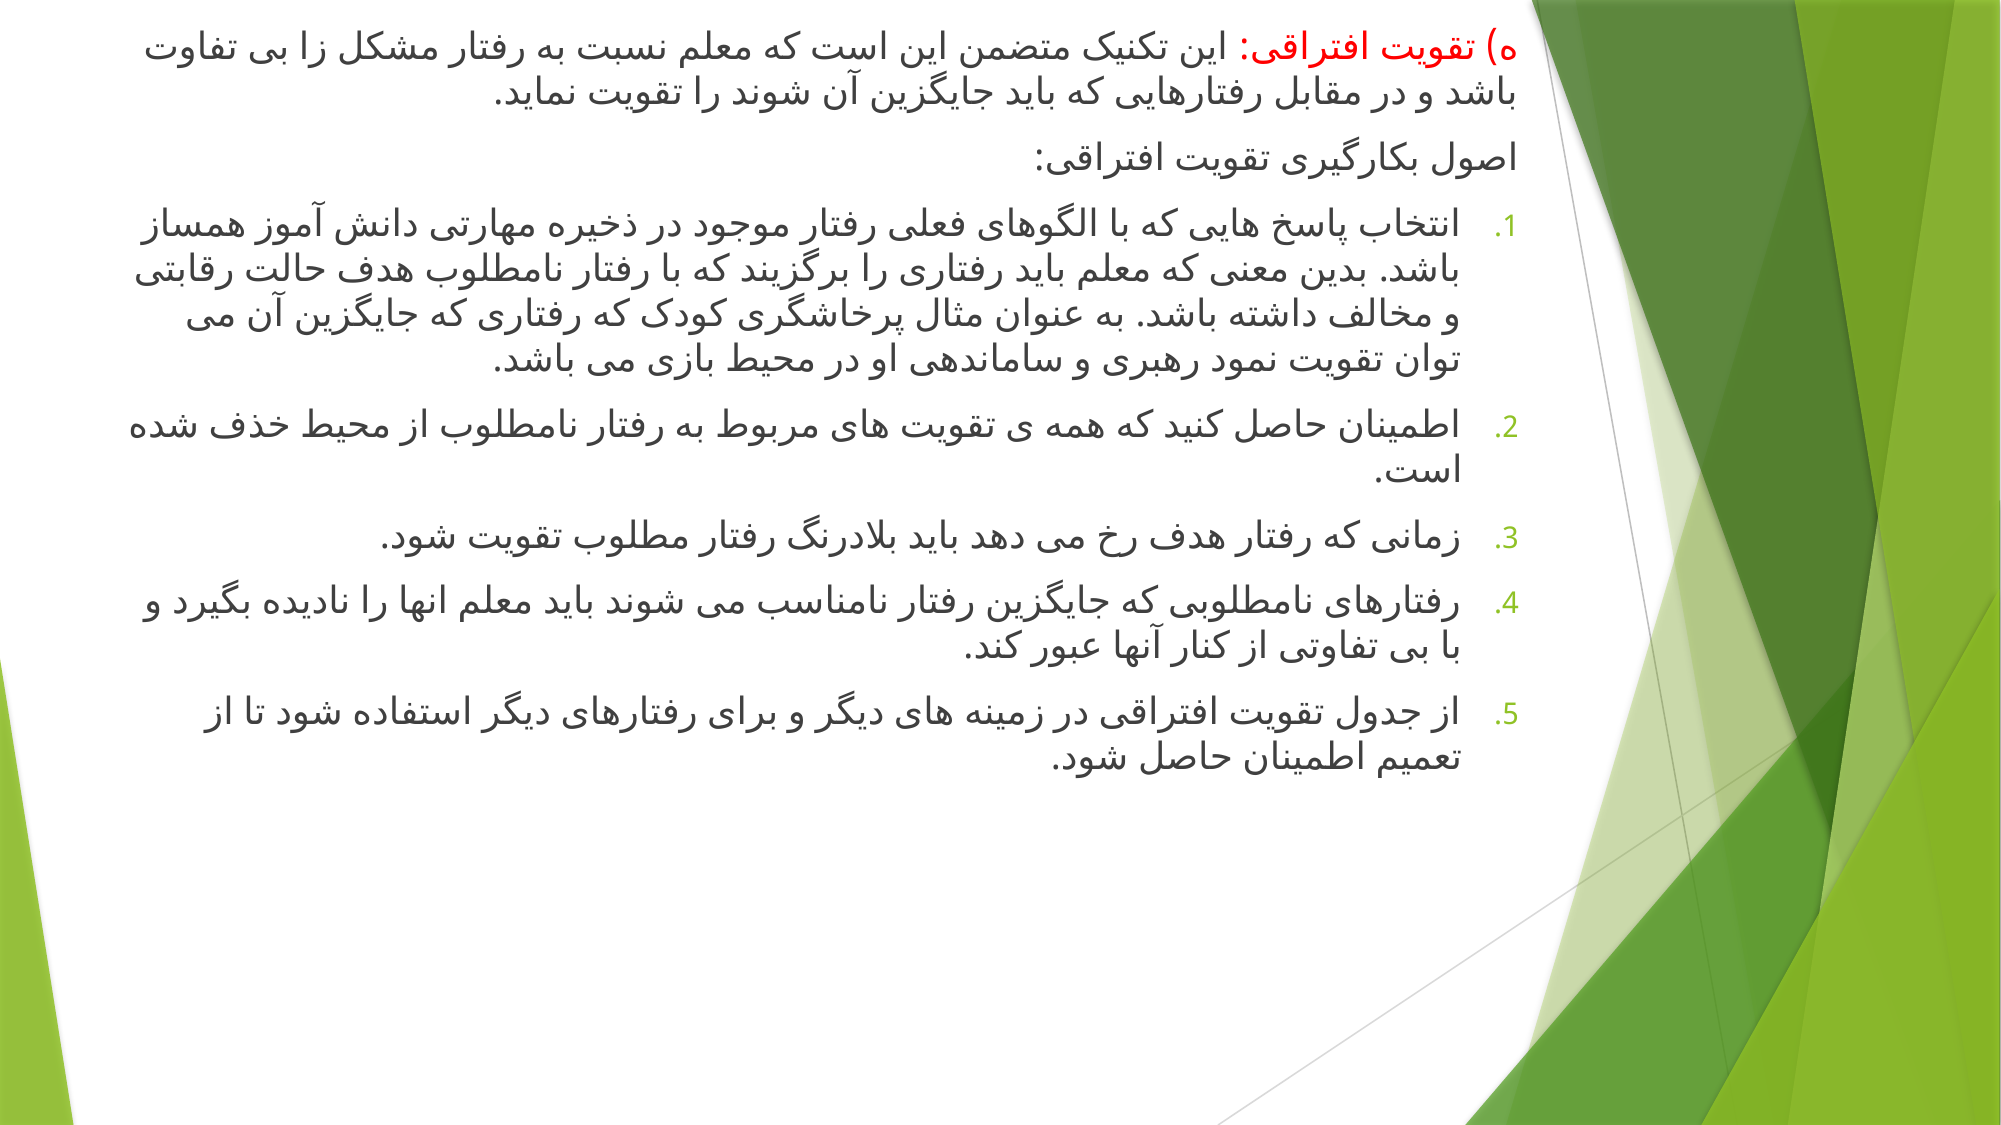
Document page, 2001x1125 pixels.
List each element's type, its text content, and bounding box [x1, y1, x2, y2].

list ه) تقویت افتراقی: این تکنیک متضمن این است که معلم نسبت به رفتار مشکل زا بی تفاوت باشد و در مقابل رفتارهایی که باید جایگزین آن شوند را تقویت نماید. اصول بکارگیری تقویت افتراقی: انتخاب پاسخ هایی که با الگوهای فعلی رفتار موجود در ذخیره مهارتی دانش آموز همساز باشد. بدین معنی که معلم باید رفتاری را برگزیند که با رفتار نامطلوب هدف حالت رقابتی و مخالف داشته باشد. به عنوان مثال پرخاشگری کودک که رفتاری که جایگزین آن می توان تقویت نمود رهبری و ساماندهی او در محیط بازی می باشد. اطمینان حاصل کنید که همه ی تقویت های مربوط به رفتار نامطلوب از محیط خذف شده است. زمانی که رفتار هدف رخ می دهد باید بلادرنگ رفتار مطلوب تقویت شود. رفتارهای نامطلوبی که جایگزین رفتار نامناسب می شوند باید معلم انها را نادیده بگیرد و با بی تفاوتی از کنار آنها عبور کند. از جدول تقویت افتراقی در زمینه های دیگر و برای رفتارهای دیگر استفاده شود تا از تعمیم اطمینان حاصل شود. [111, 14, 1534, 991]
